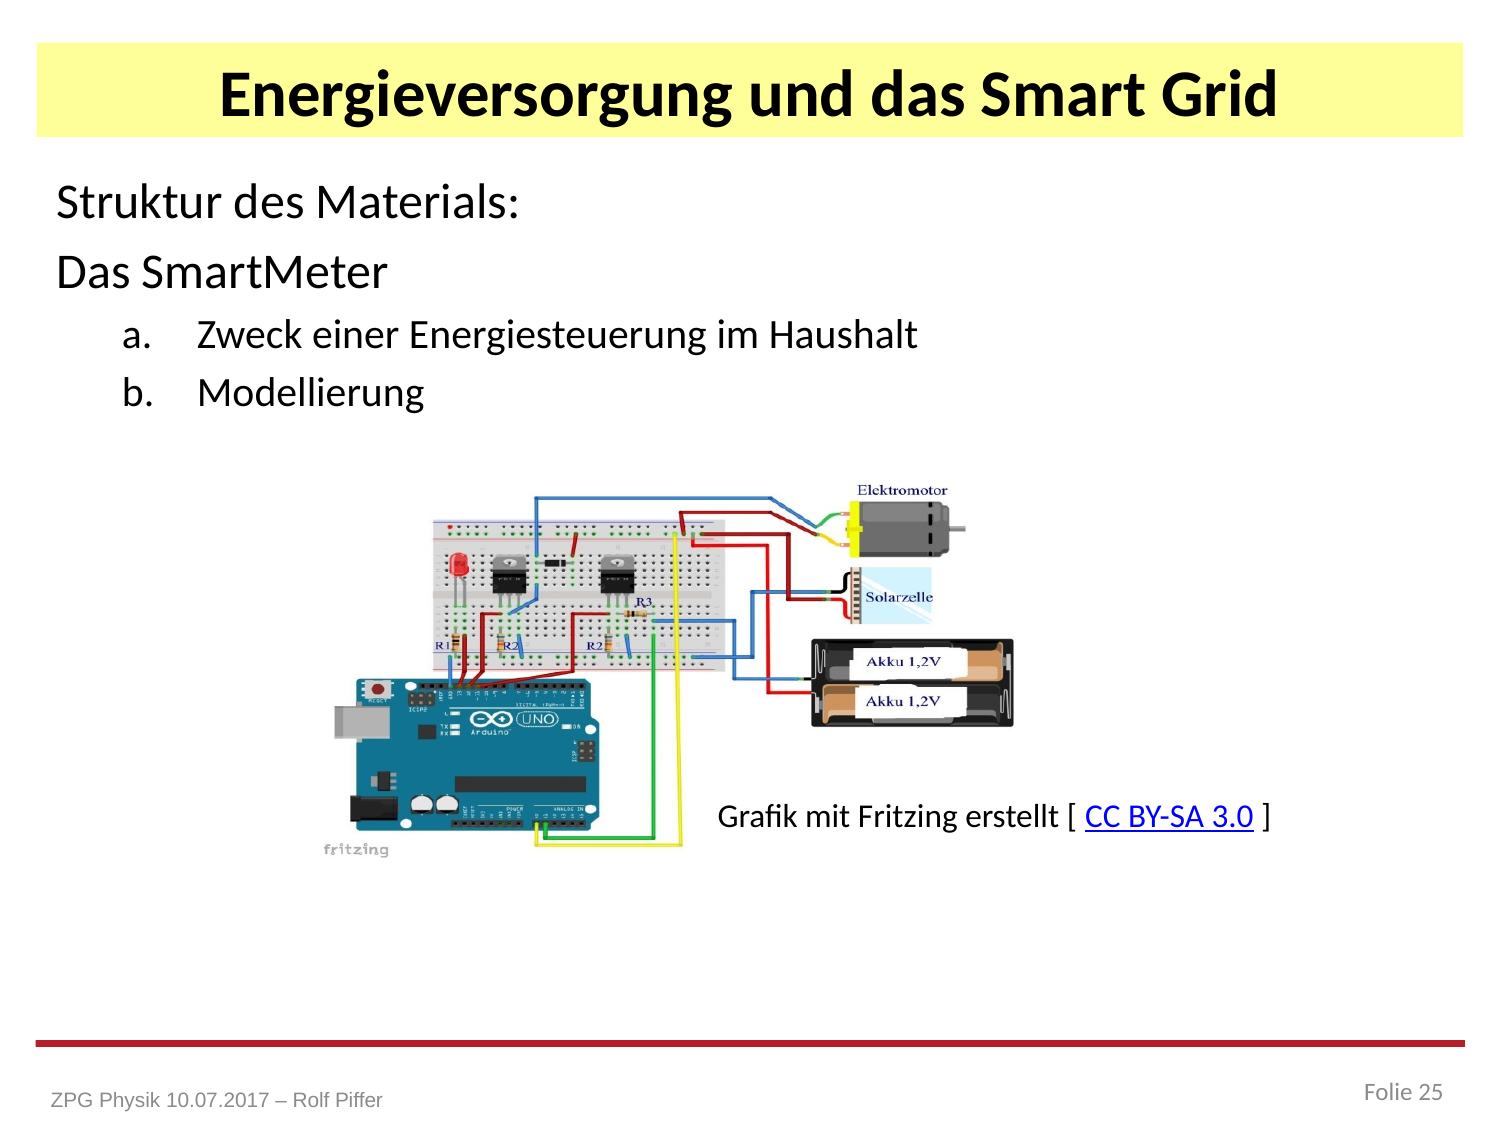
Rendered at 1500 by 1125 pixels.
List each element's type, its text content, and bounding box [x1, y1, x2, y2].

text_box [324, 479, 1436, 859]
slide_number Folie 25 [1108, 1060, 1459, 1121]
footer ZPG Physik 10.07.2017 – Rolf Piffer [35, 1069, 768, 1125]
title Energieversorgung und das Smart Grid [41, 42, 1459, 149]
list Struktur des Materials: Das SmartMeter Zweck einer Energiesteuerung im Haushalt Modellierung [41, 160, 1459, 1024]
